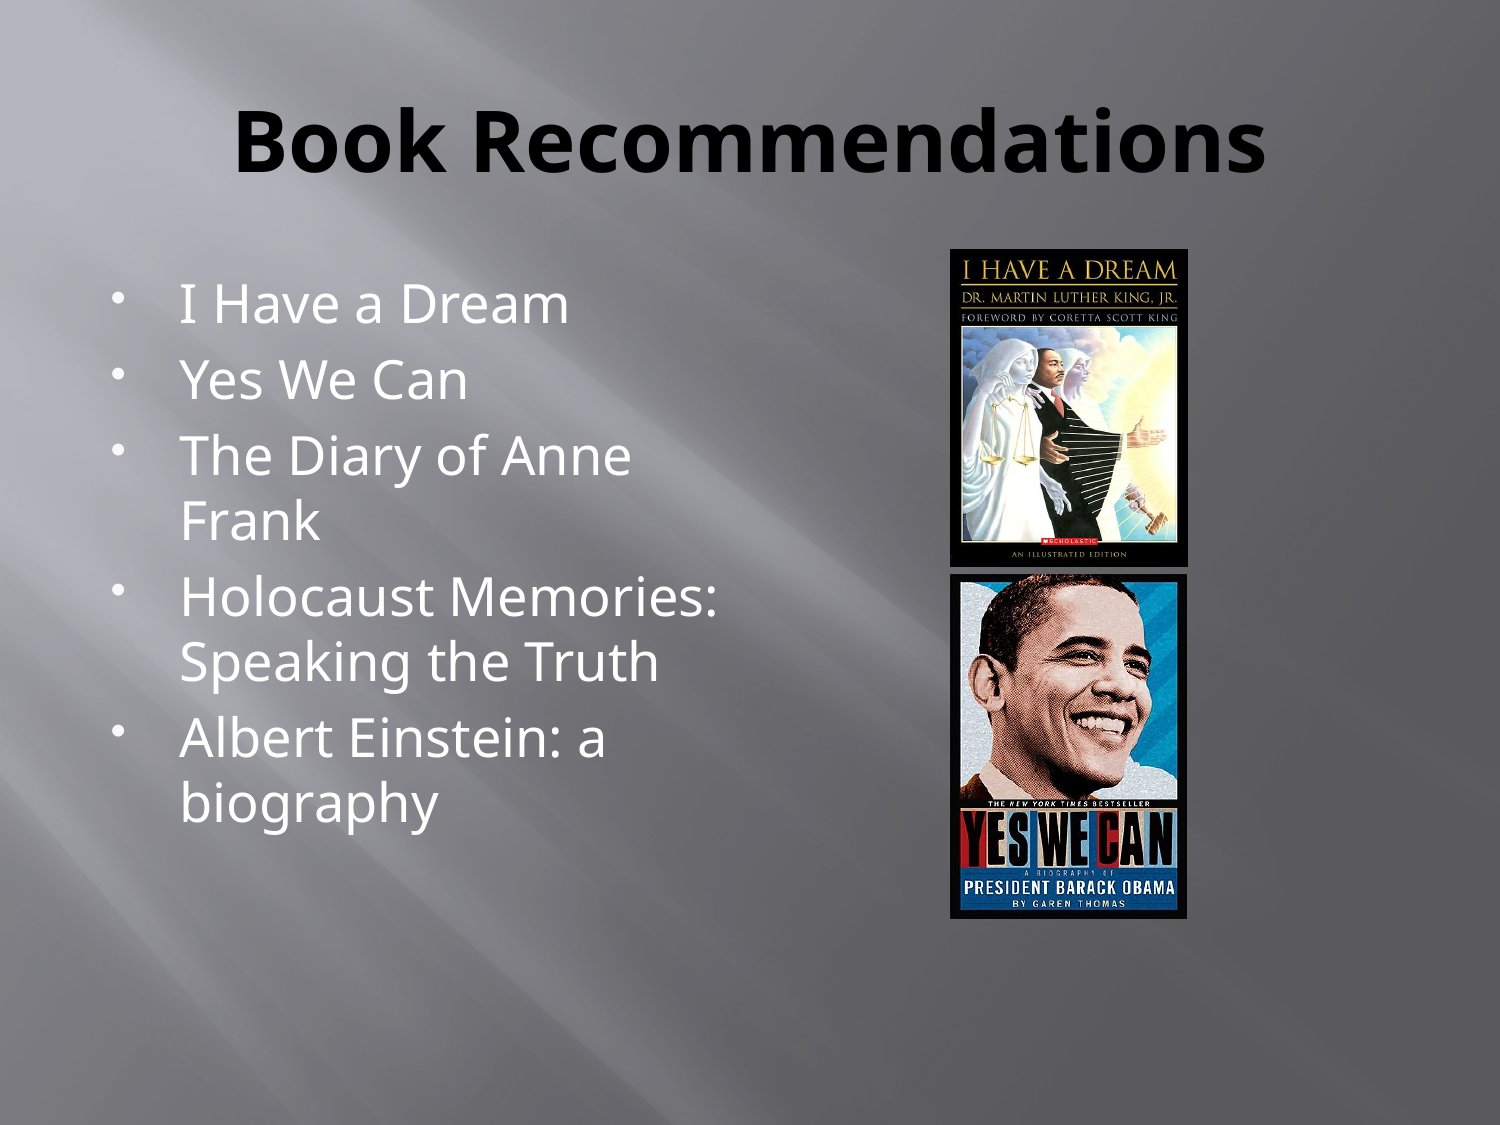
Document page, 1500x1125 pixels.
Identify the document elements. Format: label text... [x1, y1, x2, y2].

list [949, 249, 1188, 567]
picture [949, 574, 1187, 920]
list I Have a Dream Yes We Can The Diary of Anne Frank Holocaust Memories: Speaking the Truth Albert Einstein: a biography [75, 262, 738, 1005]
title Book Recommendations [75, 45, 1425, 233]
